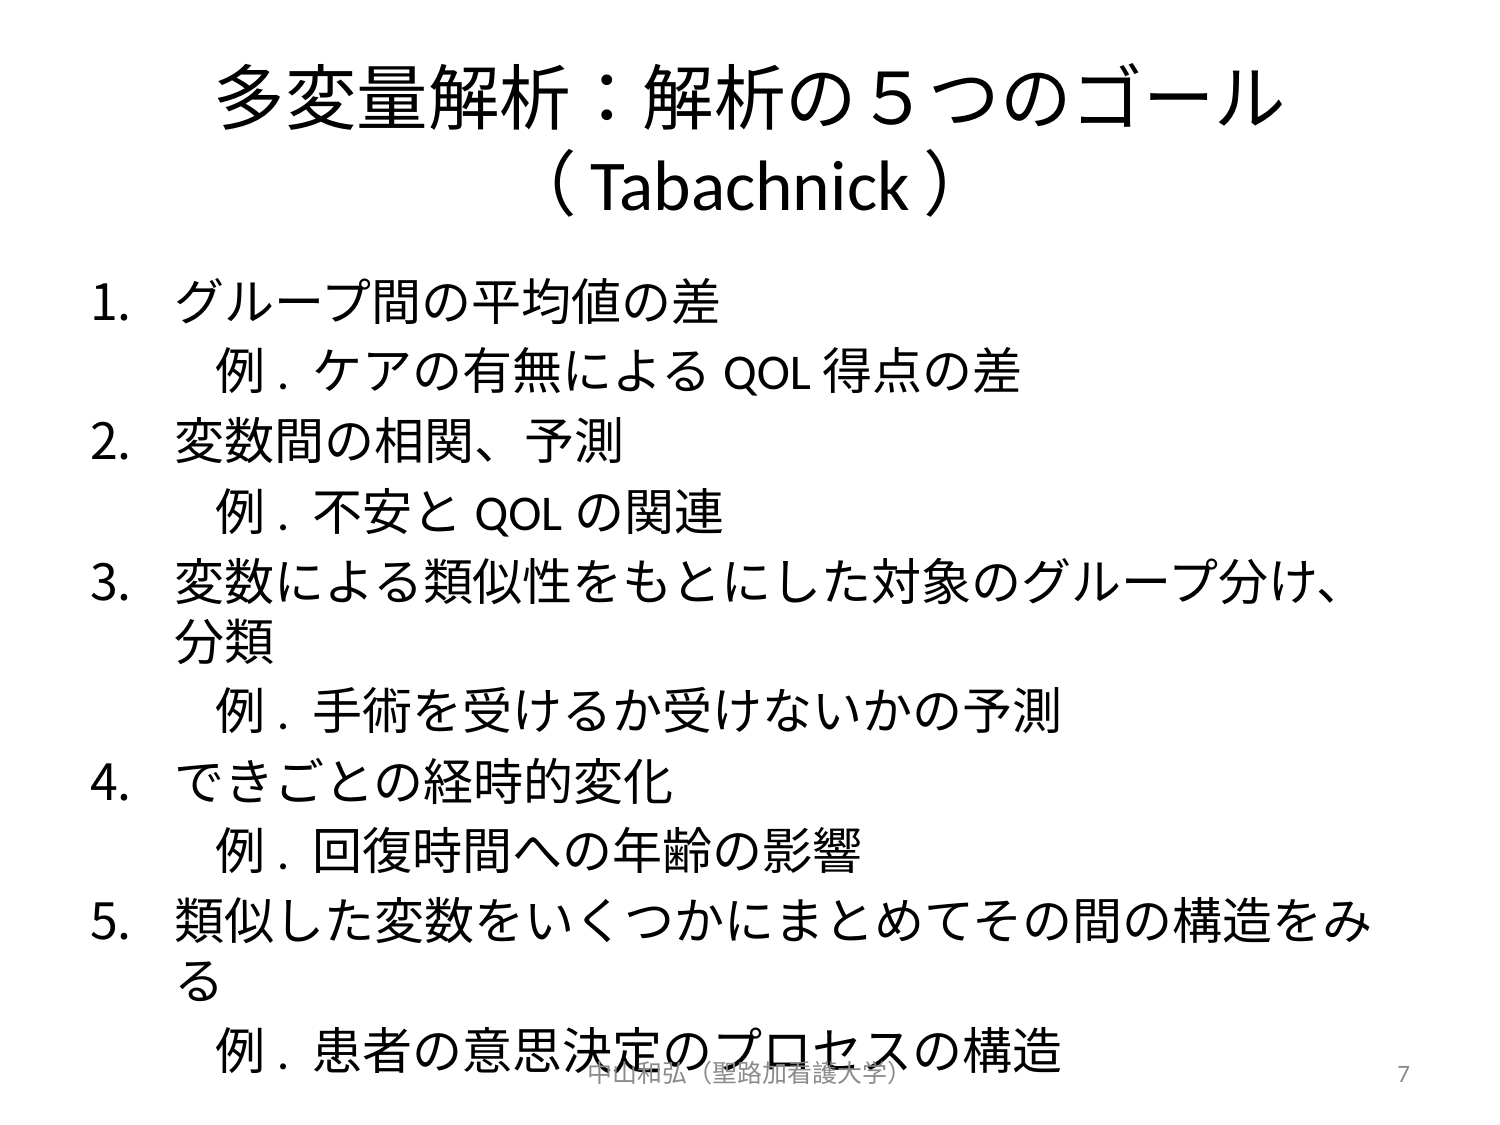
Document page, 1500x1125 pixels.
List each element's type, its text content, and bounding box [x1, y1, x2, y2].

footer 中山和弘（聖路加看護大学） [512, 1042, 988, 1103]
slide_number 7 [1074, 1042, 1425, 1103]
list グループ間の平均値の差 例. ケアの有無によるQOL得点の差 変数間の相関、予測 例. 不安とQOLの関連 変数による類似性をもとにした対象のグループ分け、分類 例. 手術を受けるか受けないかの予測 できごとの経時的変化 例. 回復時間への年齢の影響 類似した変数をいくつかにまとめてその間の構造をみる 例. 患者の意思決定のプロセスの構造 [75, 262, 1425, 1005]
title 多変量解析：解析の５つのゴール（Tabachnick） [75, 45, 1425, 233]
